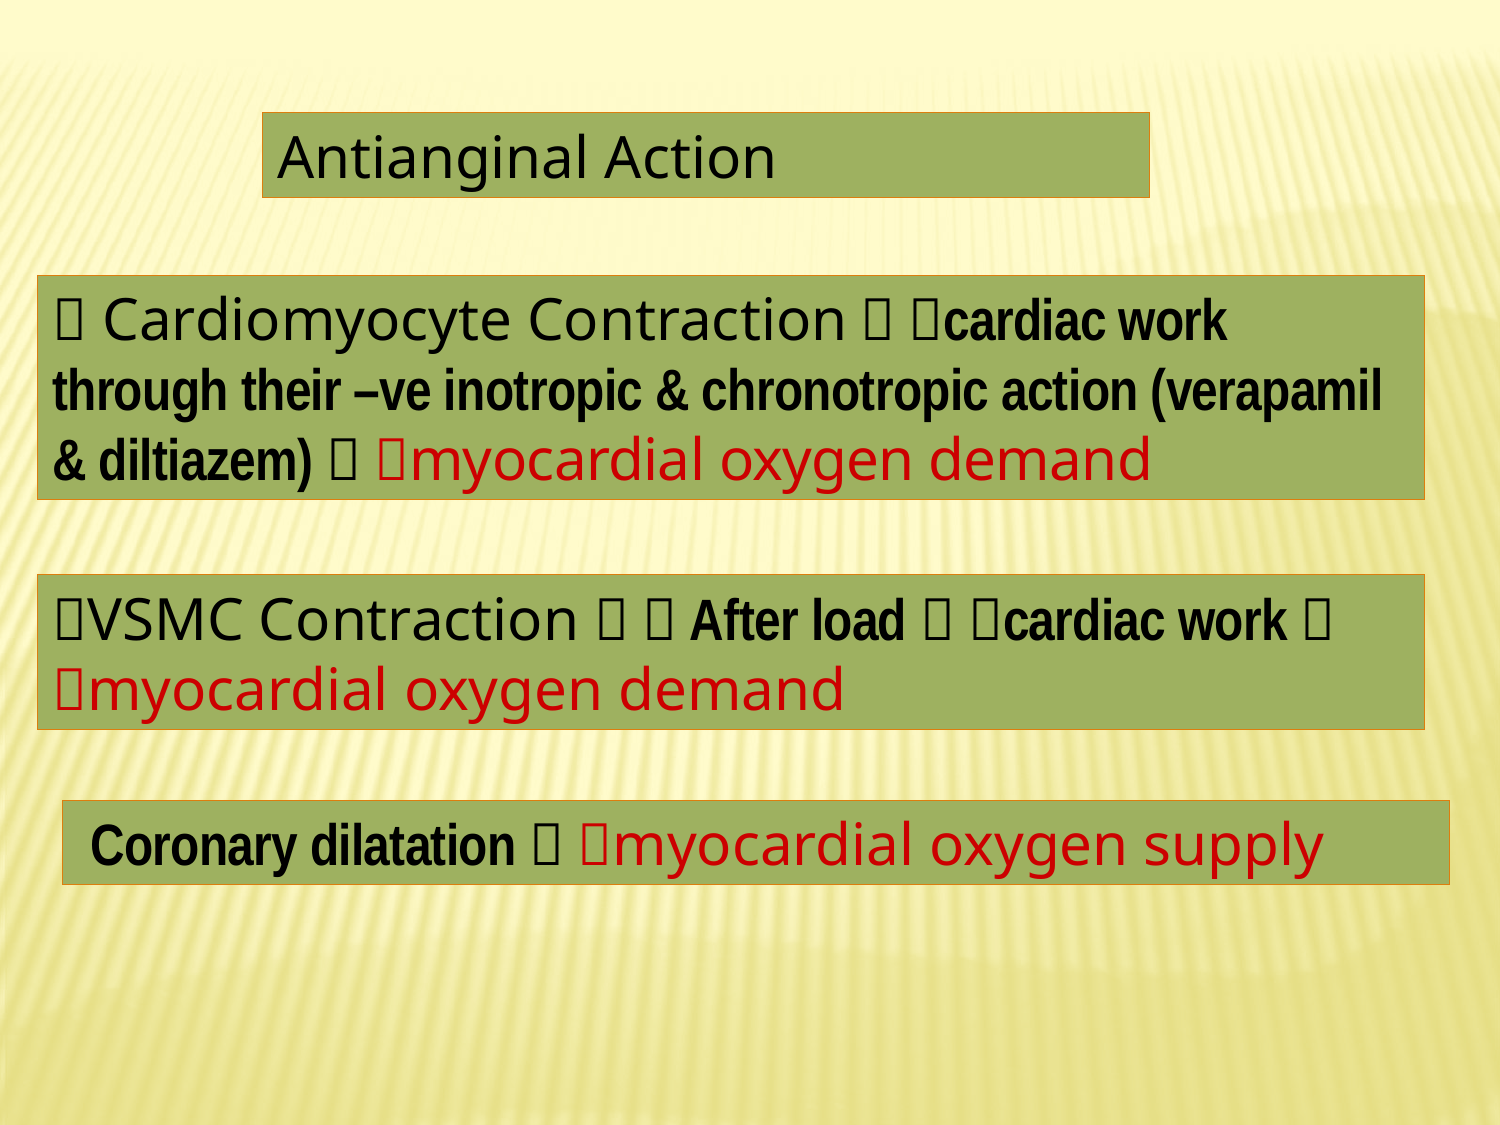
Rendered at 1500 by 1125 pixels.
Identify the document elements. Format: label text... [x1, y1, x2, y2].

text_box  Cardiomyocyte Contraction  cardiac work through their –ve inotropic & chronotropic action (verapamil & diltiazem)  myocardial oxygen demand [37, 275, 1425, 500]
text_box Coronary dilatation  myocardial oxygen supply [62, 800, 1450, 885]
text_box VSMC Contraction   After load  cardiac work  myocardial oxygen demand [37, 574, 1425, 730]
text_box Antianginal Action [262, 112, 1150, 198]
